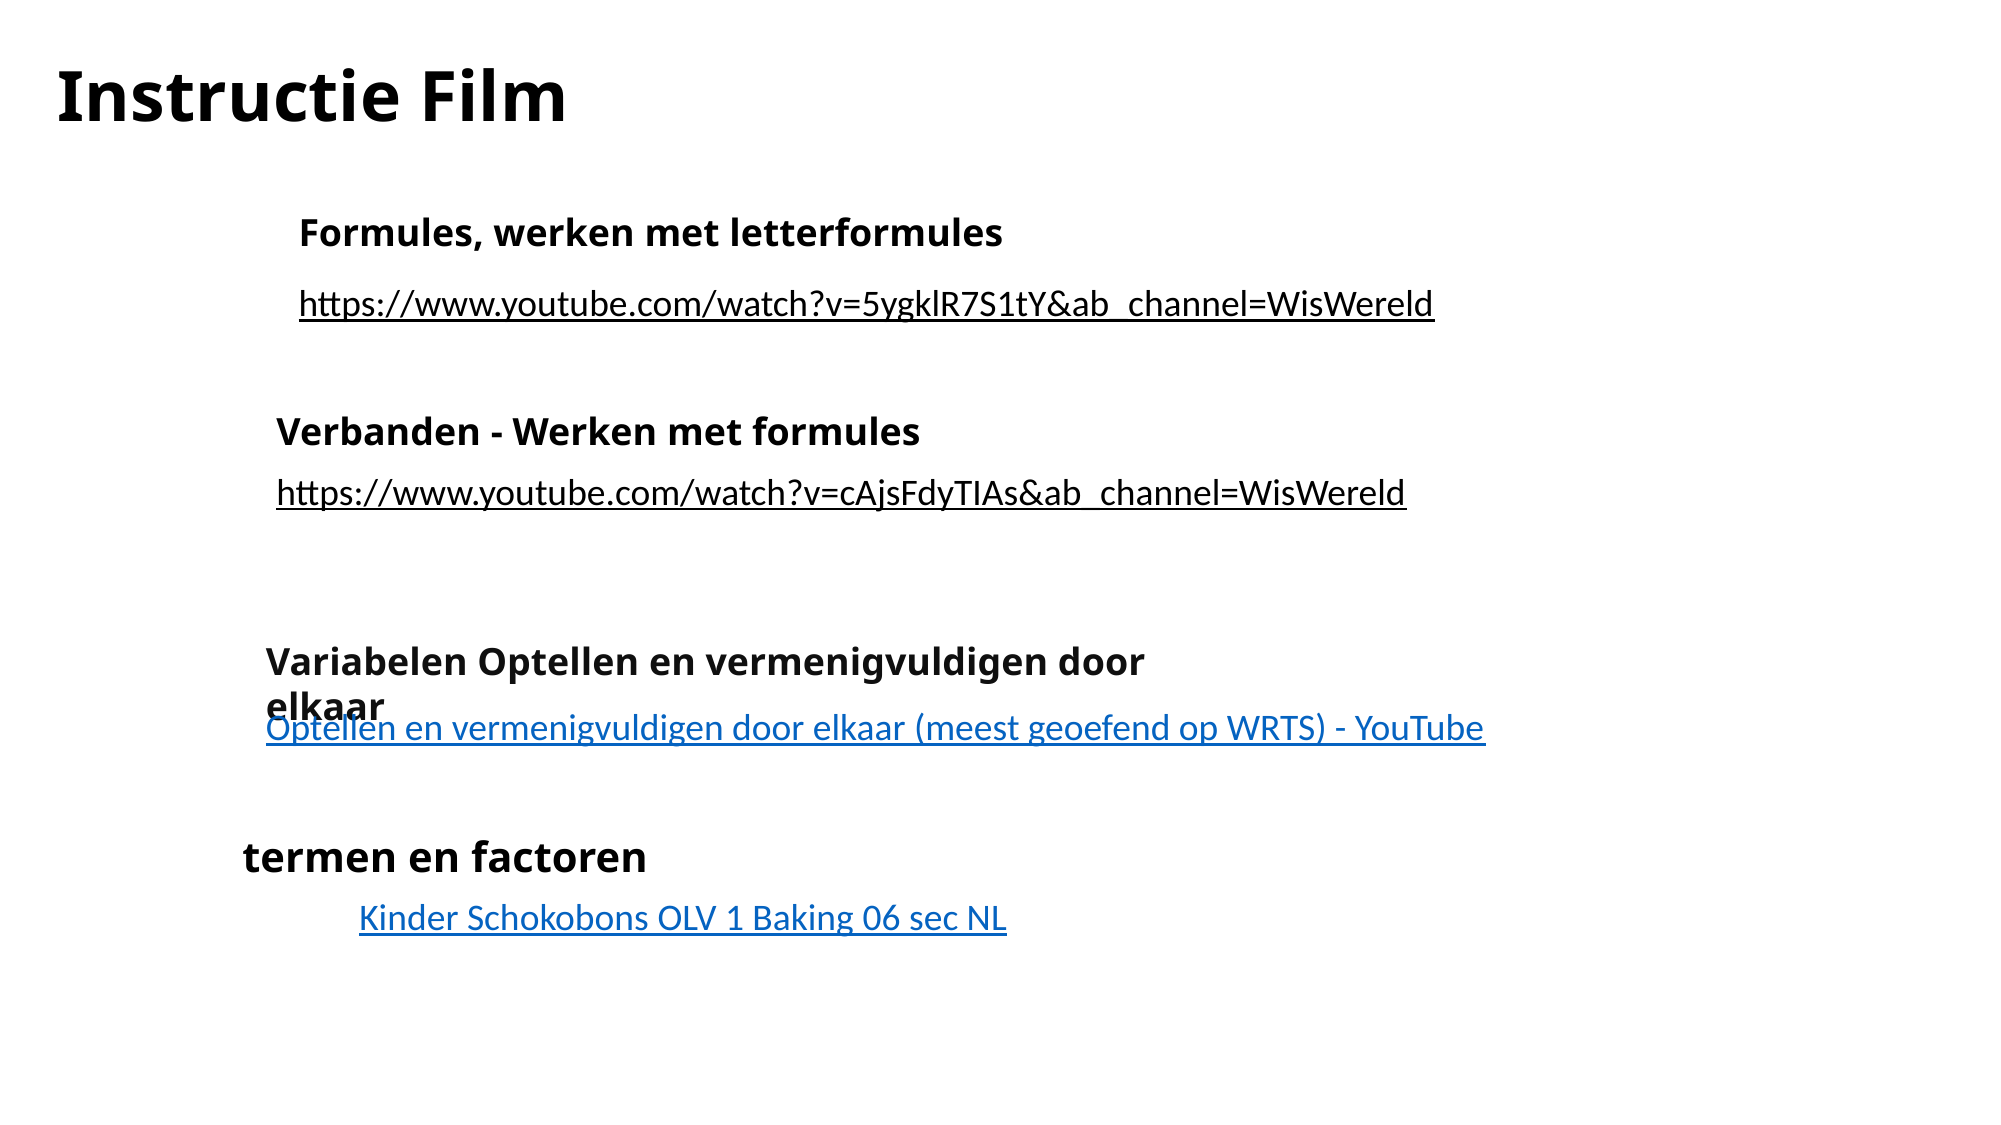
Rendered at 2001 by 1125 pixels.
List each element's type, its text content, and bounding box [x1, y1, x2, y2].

list Instructie Film [41, 53, 605, 185]
text_box Formules, werken met letterformules [283, 201, 1284, 261]
text_box Variabelen Optellen en vermenigvuldigen door elkaar [250, 631, 1251, 696]
text_box https://www.youtube.com/watch?v=5ygklR7S1tY&ab_channel=WisWereld [283, 271, 1487, 332]
text_box https://www.youtube.com/watch?v=cAjsFdyTIAs&ab_channel=WisWereld [261, 460, 1552, 520]
text_box Verbanden - Werken met formules [261, 400, 1199, 460]
text_box termen en factoren [227, 823, 1228, 888]
text_box Optellen en vermenigvuldigen door elkaar (meest geoefend op WRTS) - YouTube [250, 696, 1520, 756]
text_box Kinder Schokobons OLV 1 Baking 06 sec NL [344, 886, 1345, 946]
